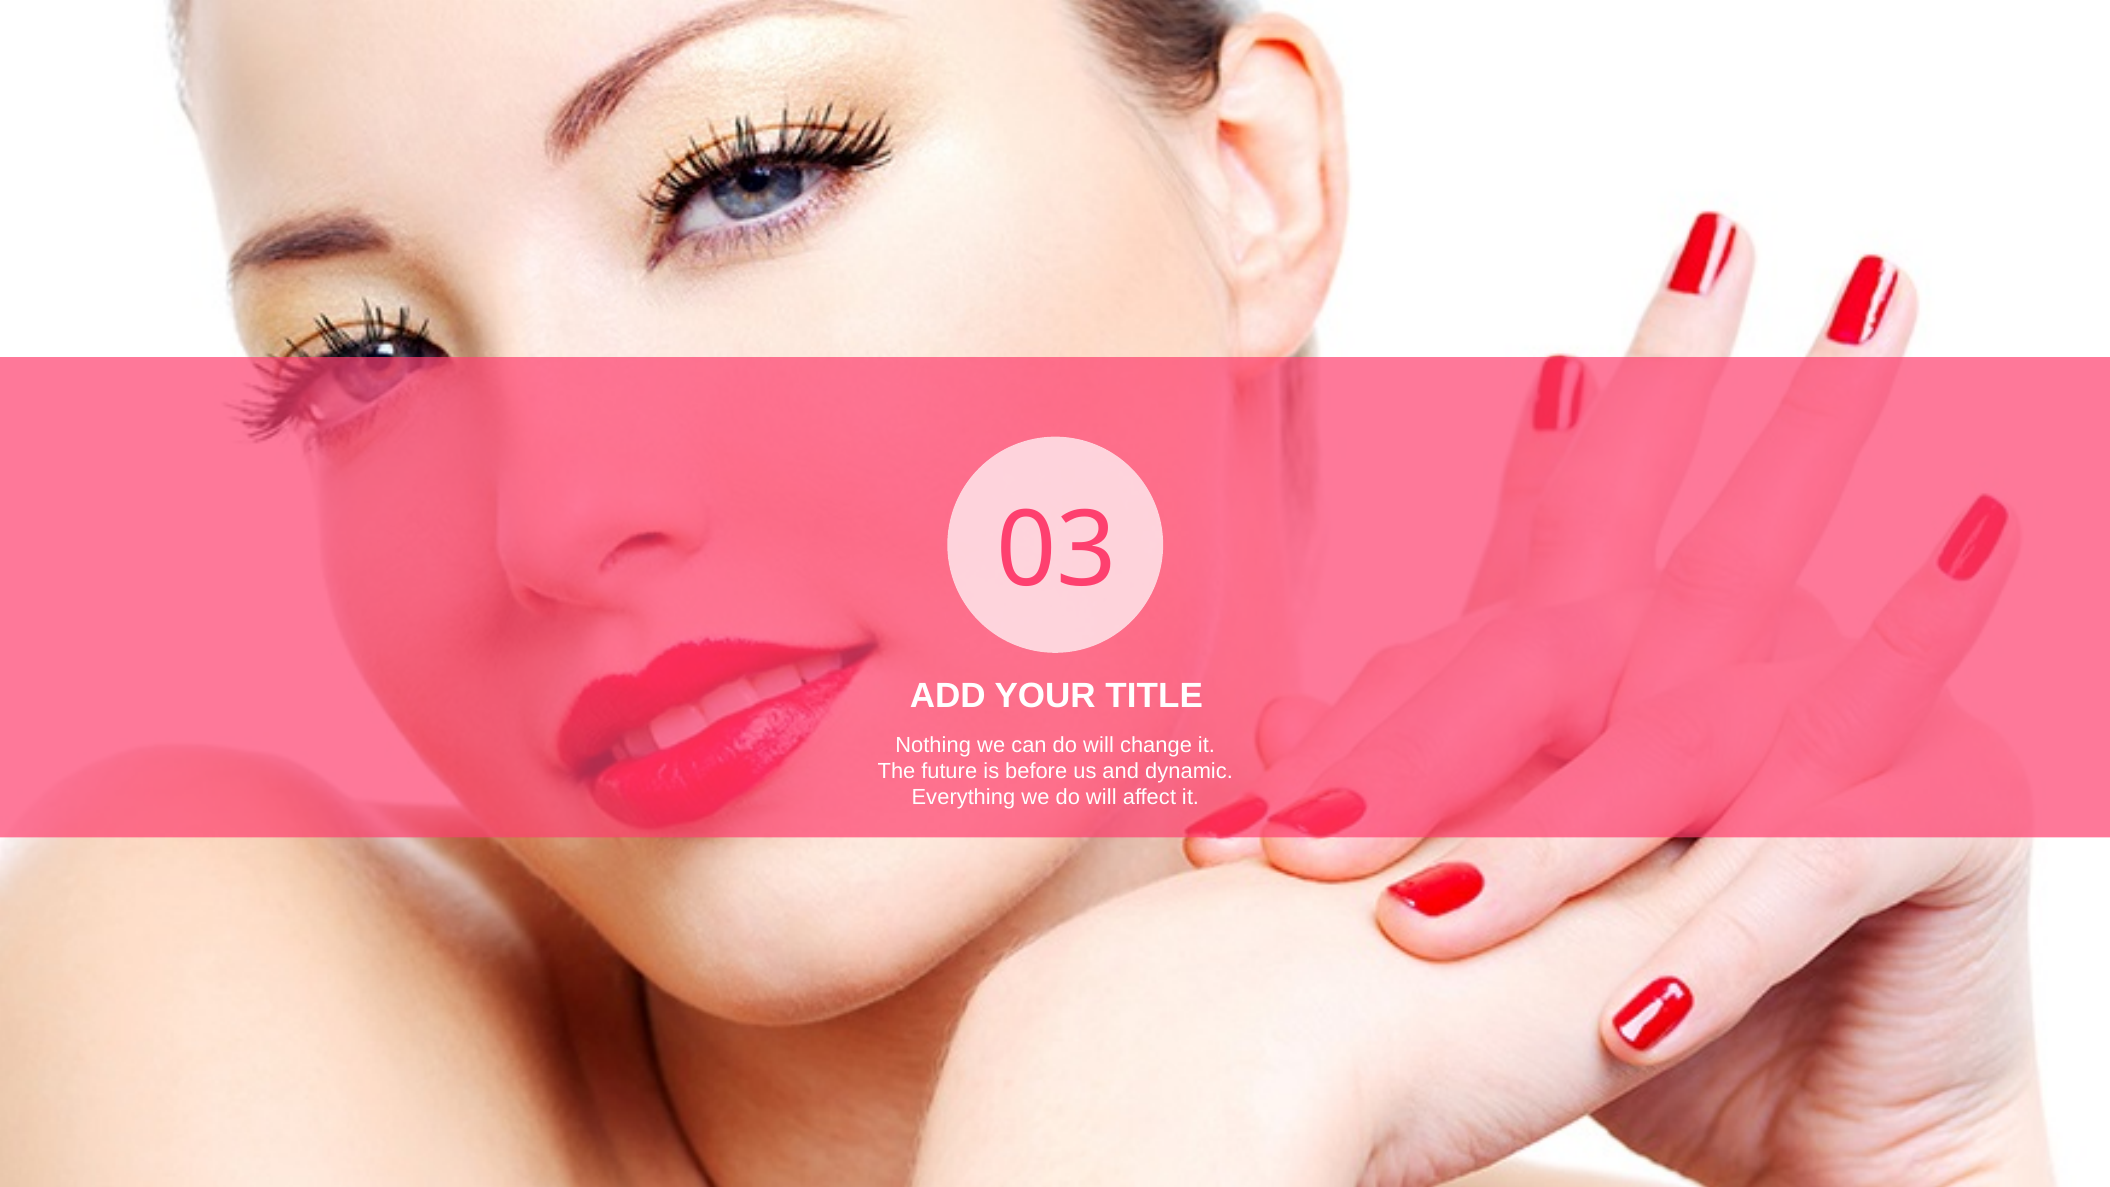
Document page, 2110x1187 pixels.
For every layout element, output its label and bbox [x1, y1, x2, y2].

text_box [0, 838, 2110, 1187]
text_box [0, 356, 2110, 838]
text_box [0, 0, 2110, 356]
text_box [860, 665, 1253, 818]
text_box [947, 436, 1164, 653]
